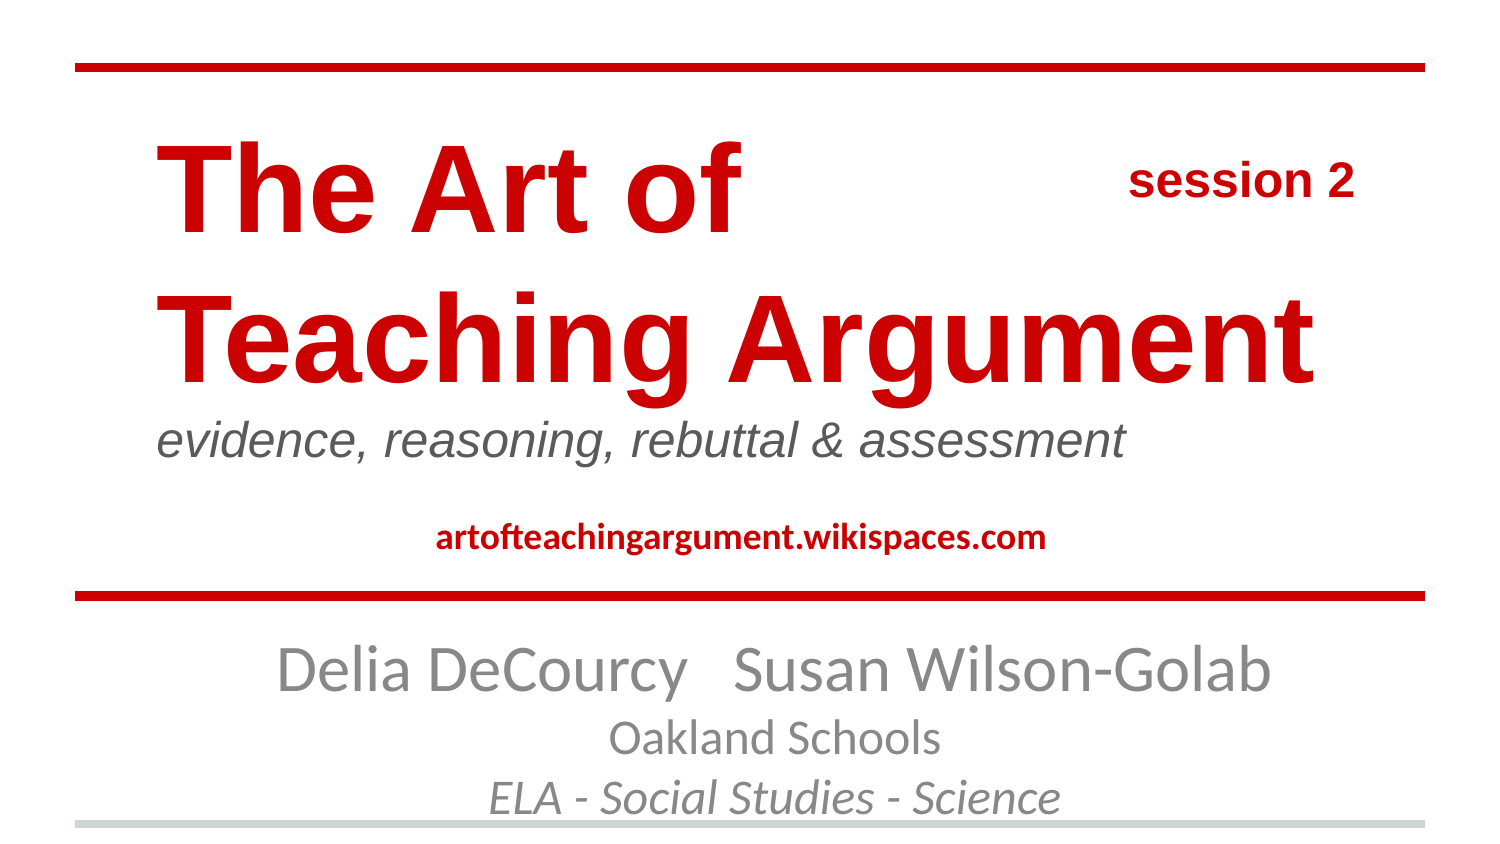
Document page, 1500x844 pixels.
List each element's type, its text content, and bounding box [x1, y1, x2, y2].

subtitle Delia DeCourcy Susan Wilson-Golab Oakland Schools ELA - Social Studies - Science [75, 609, 1425, 824]
title The Art of Teaching Argument evidence, reasoning, rebuttal & assessment artofteachingargument.wikispaces.com [66, 92, 1417, 587]
text_box session 2 [1113, 132, 1385, 249]
